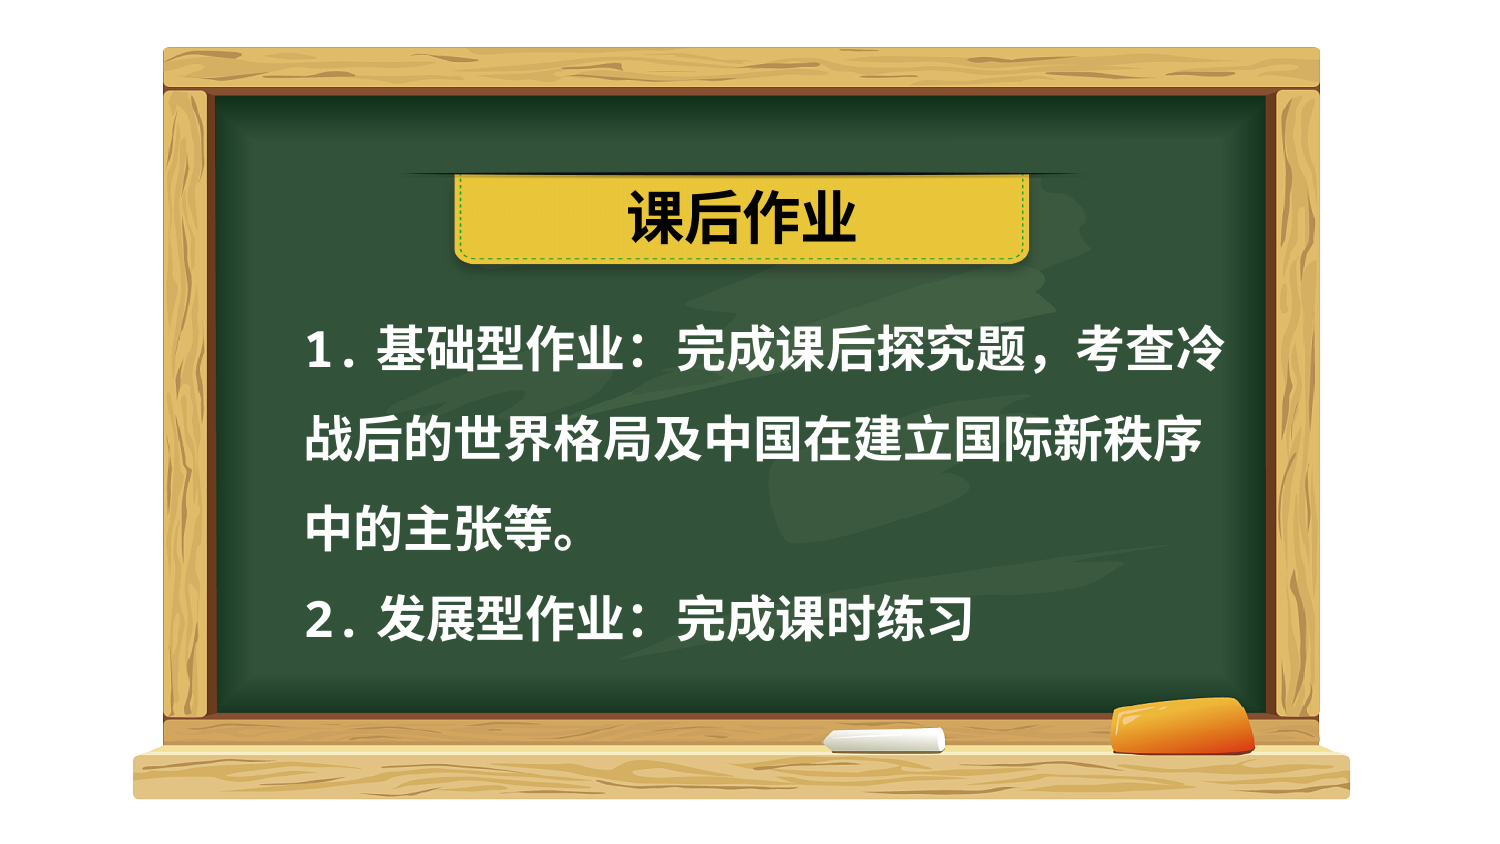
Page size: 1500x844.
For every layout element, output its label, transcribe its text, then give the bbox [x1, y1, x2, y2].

picture [77, 39, 1407, 819]
text_box 1.基础型作业：完成课后探究题，考查冷战后的世界格局及中国在建立国际新秩序中的主张等。 2.发展型作业：完成课时练习 [289, 280, 1258, 659]
